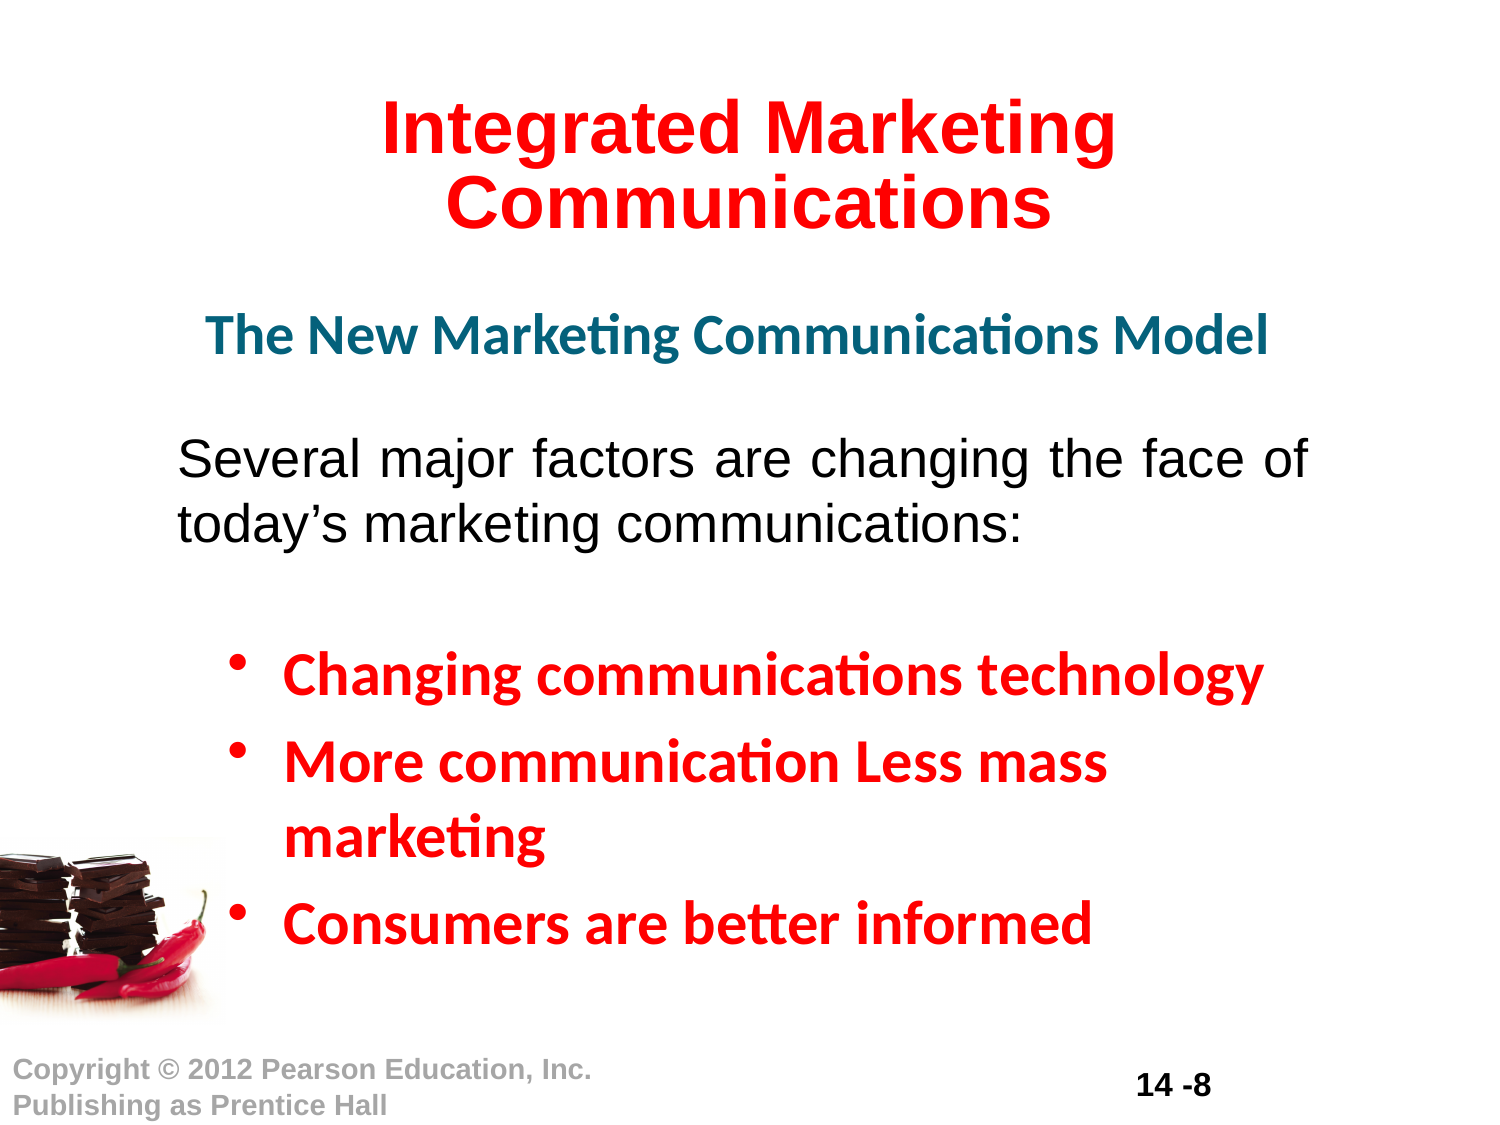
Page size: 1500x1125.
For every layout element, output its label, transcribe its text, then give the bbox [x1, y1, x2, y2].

title Integrated Marketing Communications [112, 74, 1388, 263]
list The New Marketing Communications Model [149, 299, 1326, 363]
text_box Several major factors are changing the face of today’s marketing communications: [162, 416, 1325, 561]
list Changing communications technology More communication Less mass marketing Consumers are better informed [212, 624, 1388, 988]
picture [0, 837, 226, 1025]
